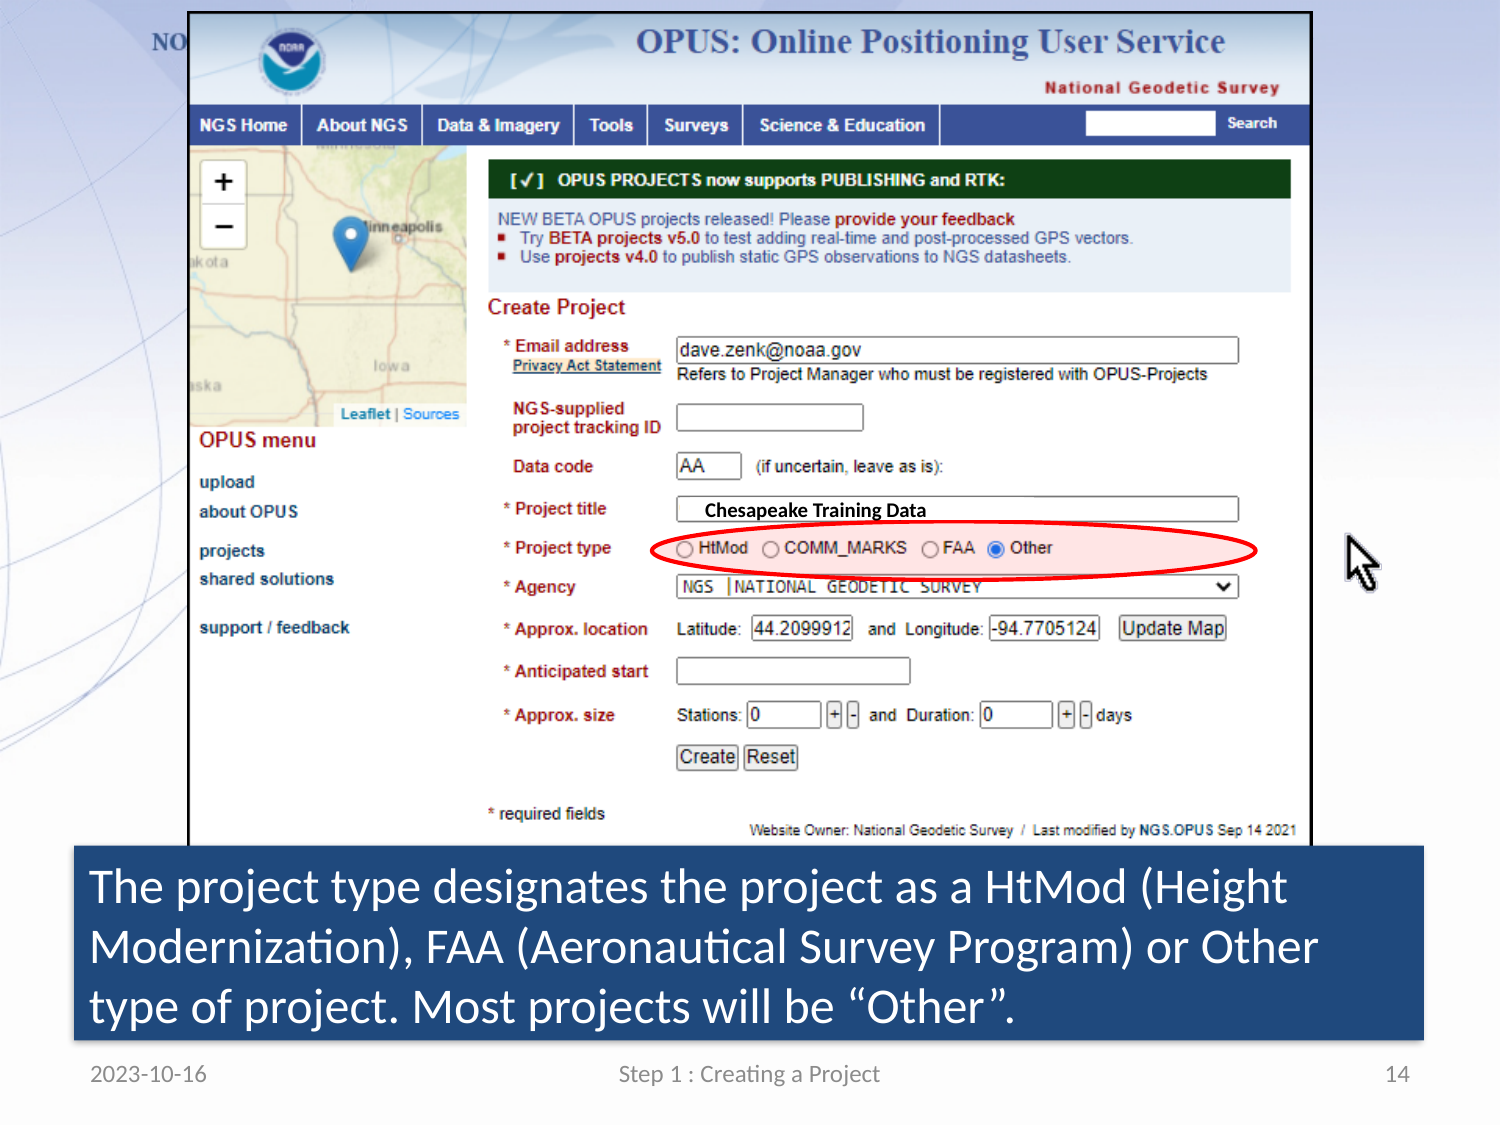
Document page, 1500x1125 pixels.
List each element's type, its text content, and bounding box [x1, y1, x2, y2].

picture [0, 0, 1500, 1125]
text_box The project type designates the project as a HtMod (Height Modernization), FAA (Aeronautical Survey Program) or Other type of project. Most projects will be “Other”. [74, 845, 1424, 1041]
footer Step 1 : Creating a Project [512, 1048, 988, 1103]
slide_number 14 [1074, 1045, 1425, 1103]
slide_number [75, 1047, 425, 1103]
